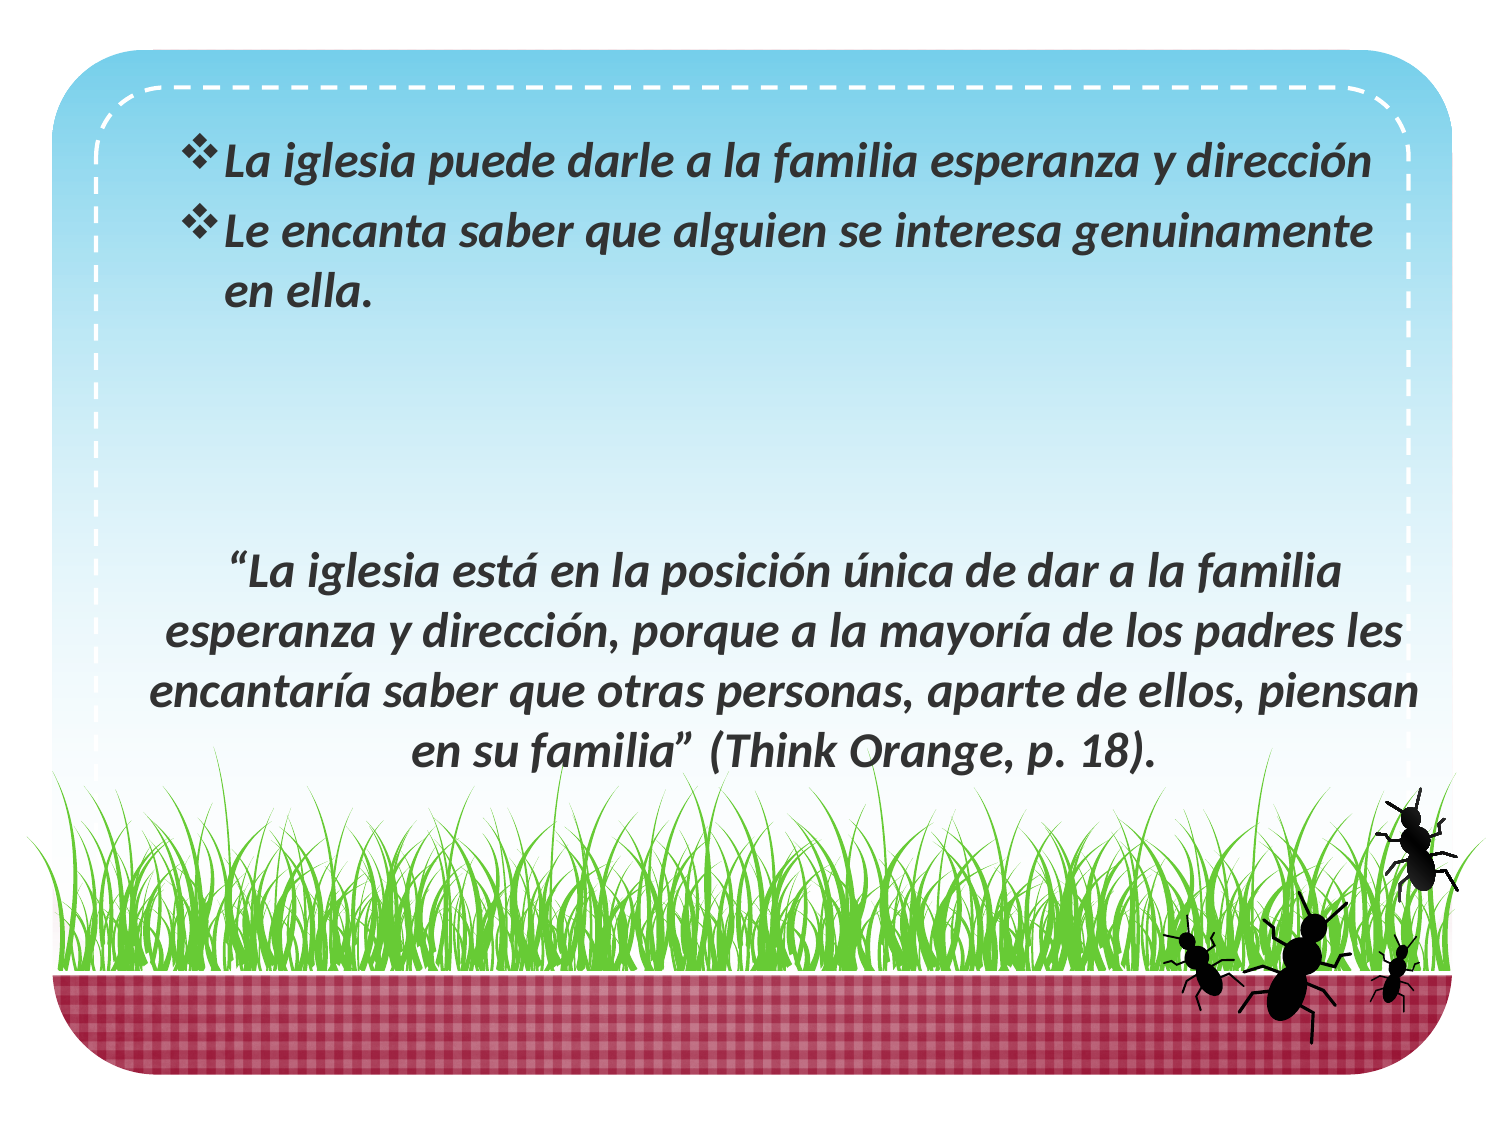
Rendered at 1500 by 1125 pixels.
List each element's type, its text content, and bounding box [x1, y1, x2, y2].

list La iglesia puede darle a la familia esperanza y dirección Le encanta saber que alguien se interesa genuinamente en ella. “La iglesia está en la posición única de dar a la familia esperanza y dirección, porque a la mayoría de los padres les encantaría saber que otras personas, aparte de ellos, piensan en su familia” (Think Orange, p. 18). [87, 50, 1438, 1063]
